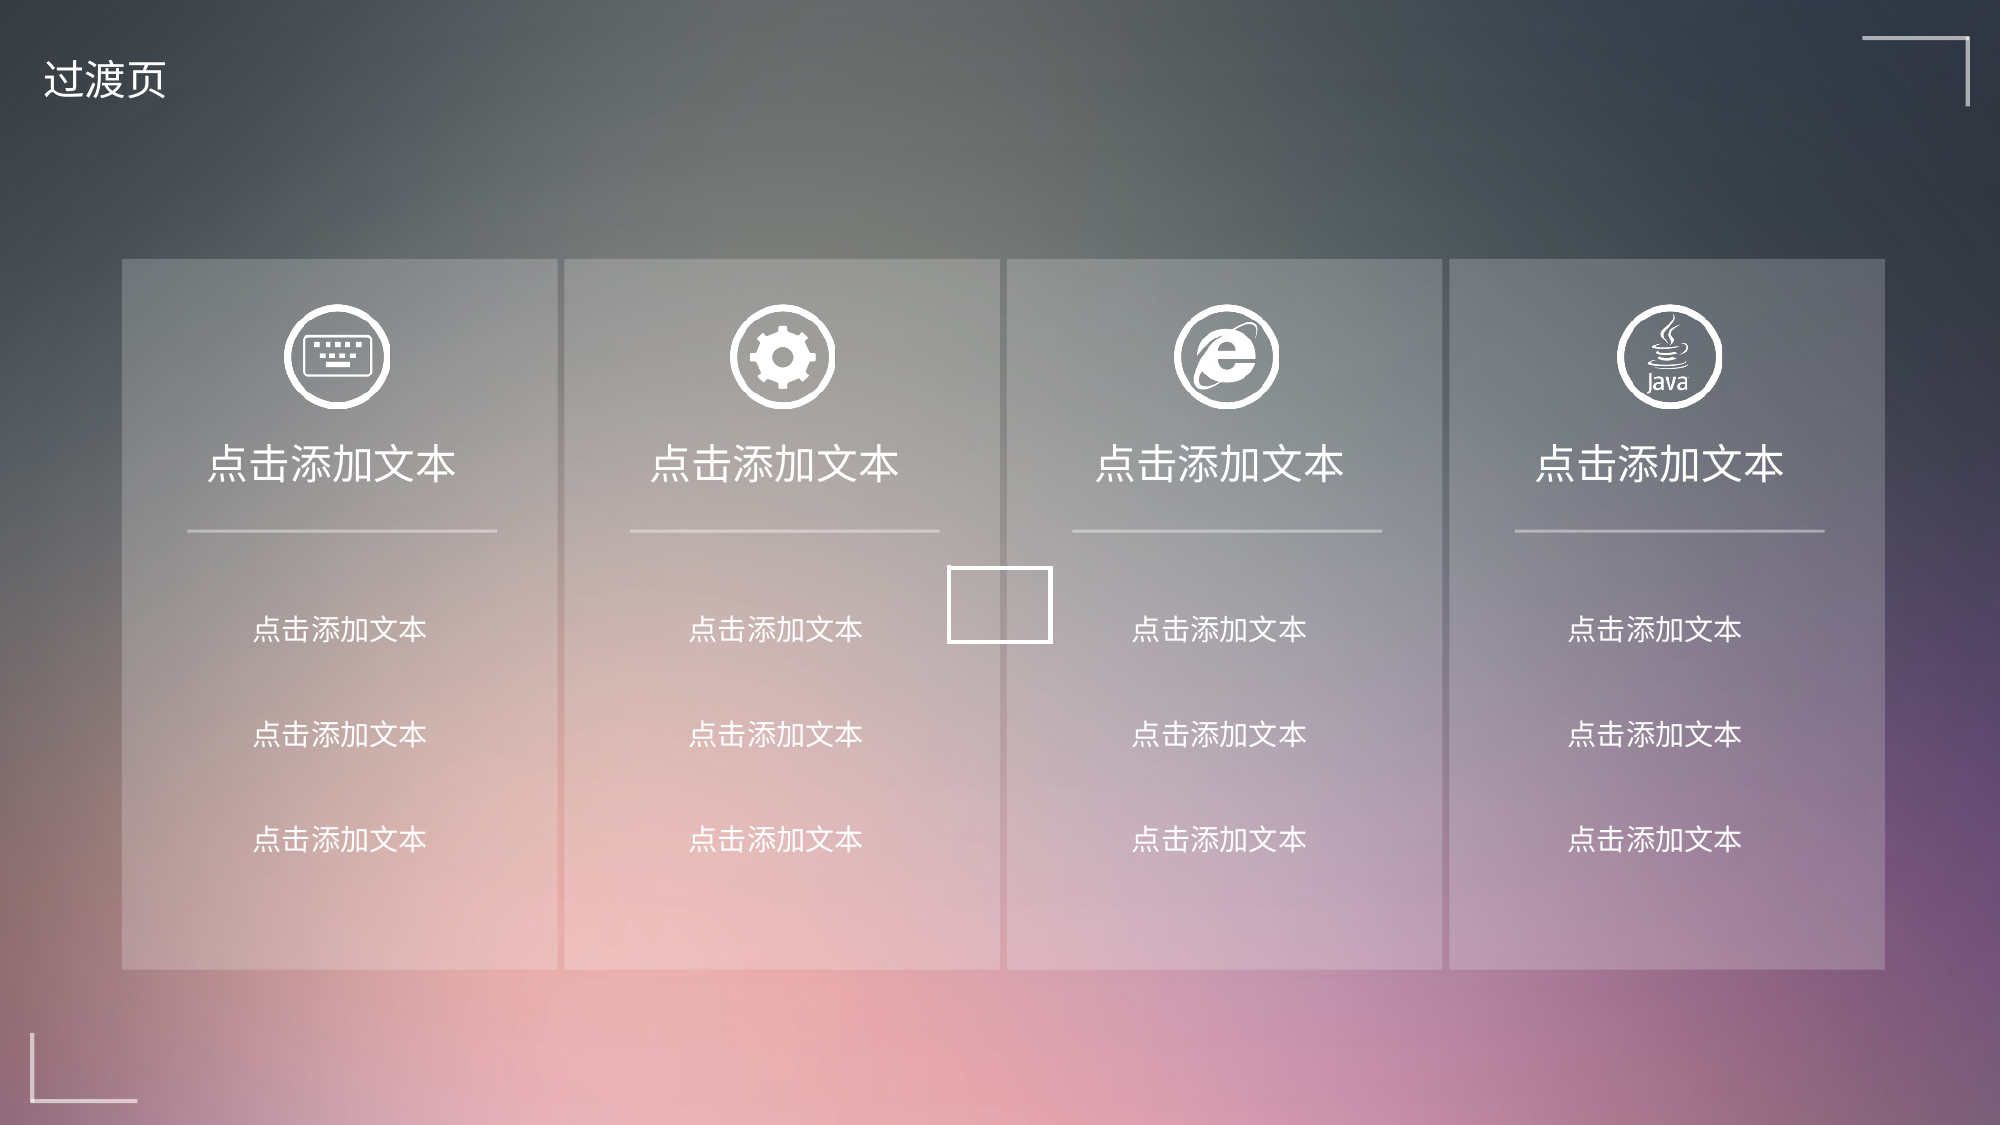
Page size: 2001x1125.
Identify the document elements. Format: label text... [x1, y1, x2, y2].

text_box [563, 258, 1001, 971]
text_box 点击添加文本 [634, 430, 925, 496]
text_box [1006, 258, 1444, 971]
text_box 点击添加文本 点击添加文本 点击添加文本 [1552, 586, 1825, 864]
text_box [121, 258, 559, 971]
text_box 点击添加文本 点击添加文本 点击添加文本 [237, 586, 506, 864]
text_box 点击添加文本 [192, 430, 482, 496]
text_box 点击添加文本 点击添加文本 点击添加文本 [1117, 586, 1391, 864]
text_box [1448, 258, 1886, 971]
text_box 点击添加文本 [1079, 430, 1370, 496]
picture [0, 0, 2000, 1125]
text_box 点击添加文本 点击添加文本 点击添加文本 [673, 586, 896, 864]
text_box 过渡页 [28, 46, 184, 112]
text_box 点击添加文本 [1519, 430, 1810, 496]
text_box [946, 565, 1053, 643]
